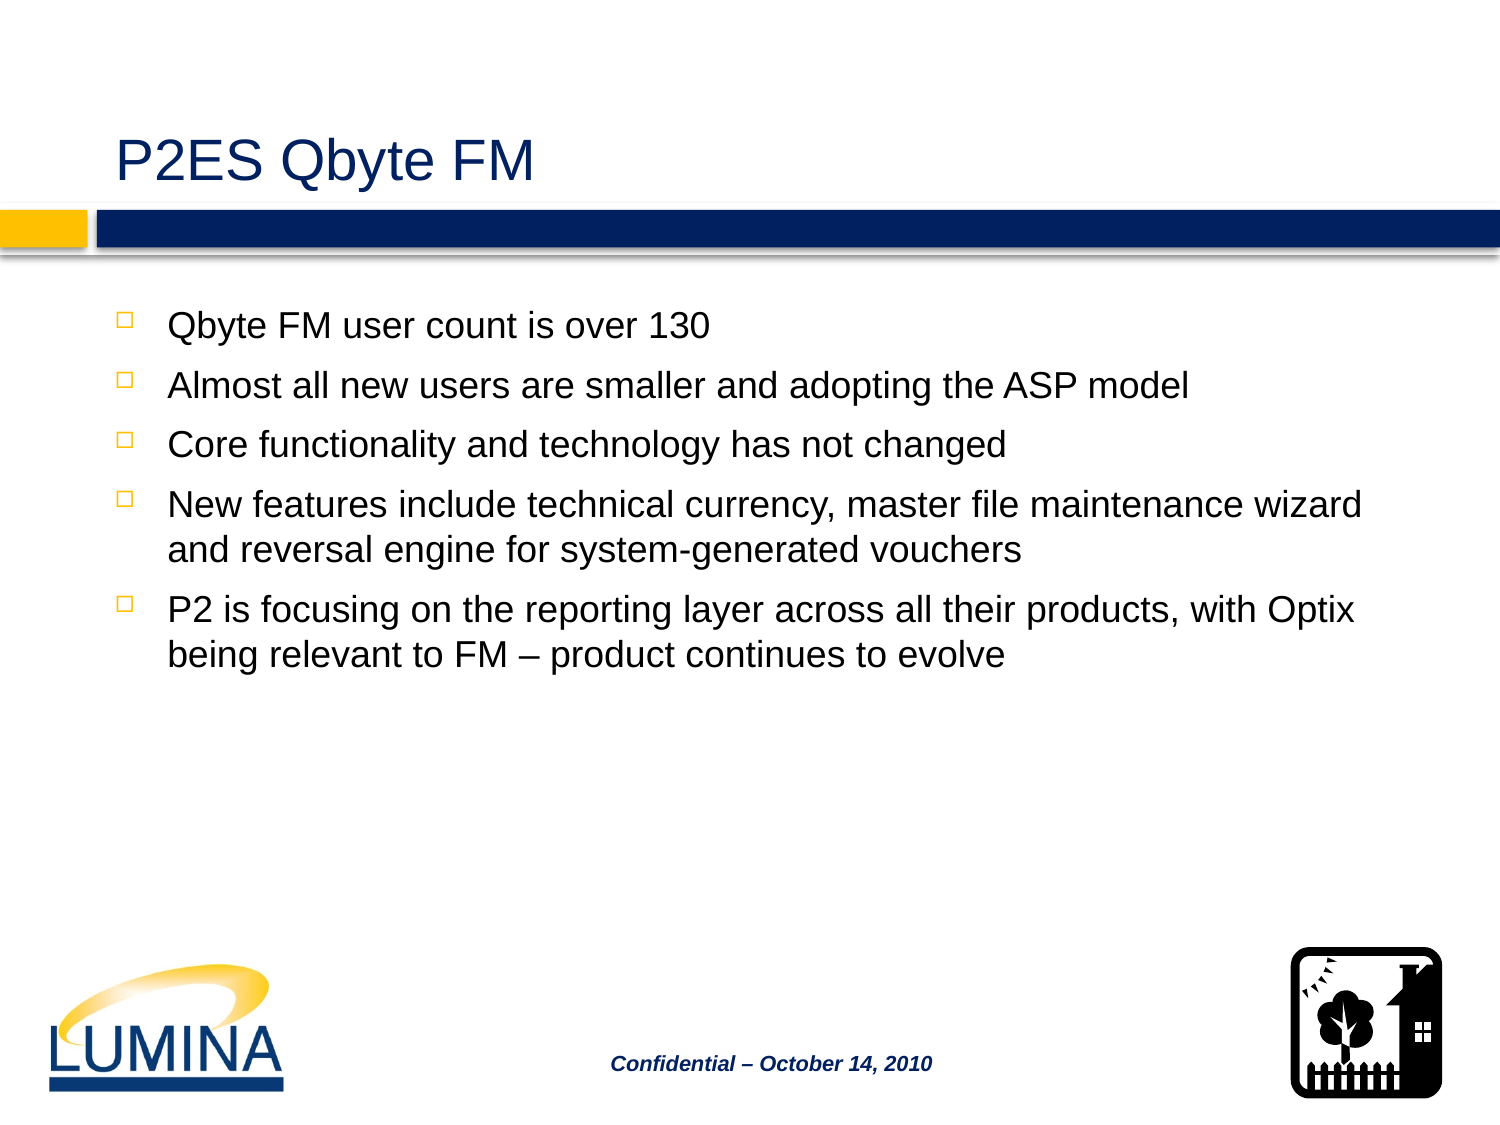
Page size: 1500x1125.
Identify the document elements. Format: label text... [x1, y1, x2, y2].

title P2ES Qbyte FM [100, 37, 1439, 201]
list Qbyte FM user count is over 130 Almost all new users are smaller and adopting the ASP model Core functionality and technology has not changed New features include technical currency, master file maintenance wizard and reversal engine for system-generated vouchers P2 is focusing on the reporting layer across all their products, with Optix being relevant to FM – product continues to evolve [99, 293, 1413, 982]
picture [49, 964, 284, 1094]
